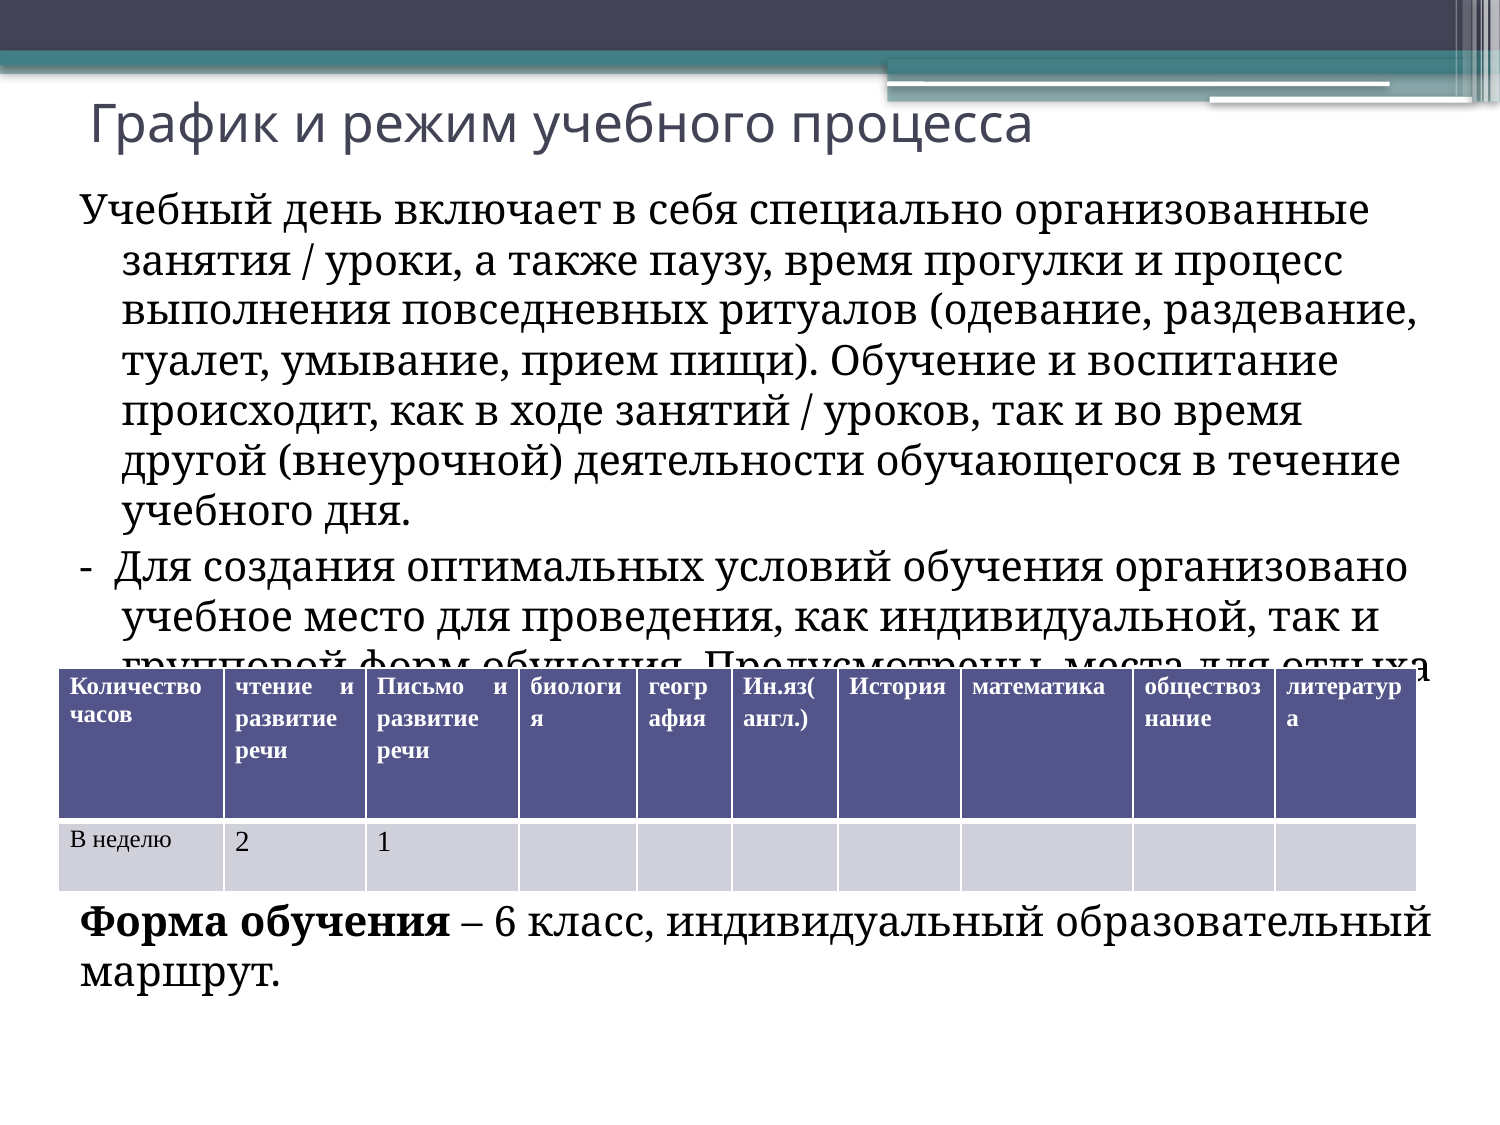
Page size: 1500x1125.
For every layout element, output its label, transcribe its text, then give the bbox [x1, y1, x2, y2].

table_header Количество часов [59, 669, 223, 818]
table_cell В неделю [59, 824, 223, 891]
table_cell [962, 824, 1132, 886]
table_header география [638, 669, 731, 818]
table_cell [638, 824, 731, 886]
table_header литература [1276, 669, 1416, 818]
table_cell 1 [367, 824, 518, 886]
table_cell [520, 824, 636, 886]
table_header биология [520, 669, 636, 818]
table_header Письмо и развитие речи [367, 669, 518, 818]
list Учебный день включает в себя специально организованные занятия / уроки, а также паузу, время прогулки и процесс выполнения повседневных ритуалов (одевание, раздевание, туалет, умывание, прием пищи). Обучение и воспитание происходит, как в ходе занятий / уроков, так и во время другой (внеурочной) деятельности обучающегося в течение учебного дня. - Для создания оптимальных условий обучения организовано учебное место для проведения, как индивидуальной, так и групповой форм обучения. Предусмотрены места для отдыха и проведения свободного времени. [46, 175, 1459, 1090]
table_cell [1276, 824, 1416, 886]
table_header обществознание [1134, 669, 1274, 818]
table_cell [1134, 824, 1274, 886]
table_header чтение и развитие речи [225, 669, 365, 818]
table_header Ин.яз(англ.) [733, 669, 837, 818]
table_header История [839, 669, 960, 818]
text_box Форма обучения – 6 класс, индивидуальный образовательный маршрут. [64, 886, 1447, 1002]
title График и режим учебного процесса [75, 82, 1425, 161]
table_cell [839, 824, 960, 886]
table_header математика [962, 669, 1132, 818]
table_cell [733, 824, 837, 886]
table_cell 2 [225, 824, 365, 886]
